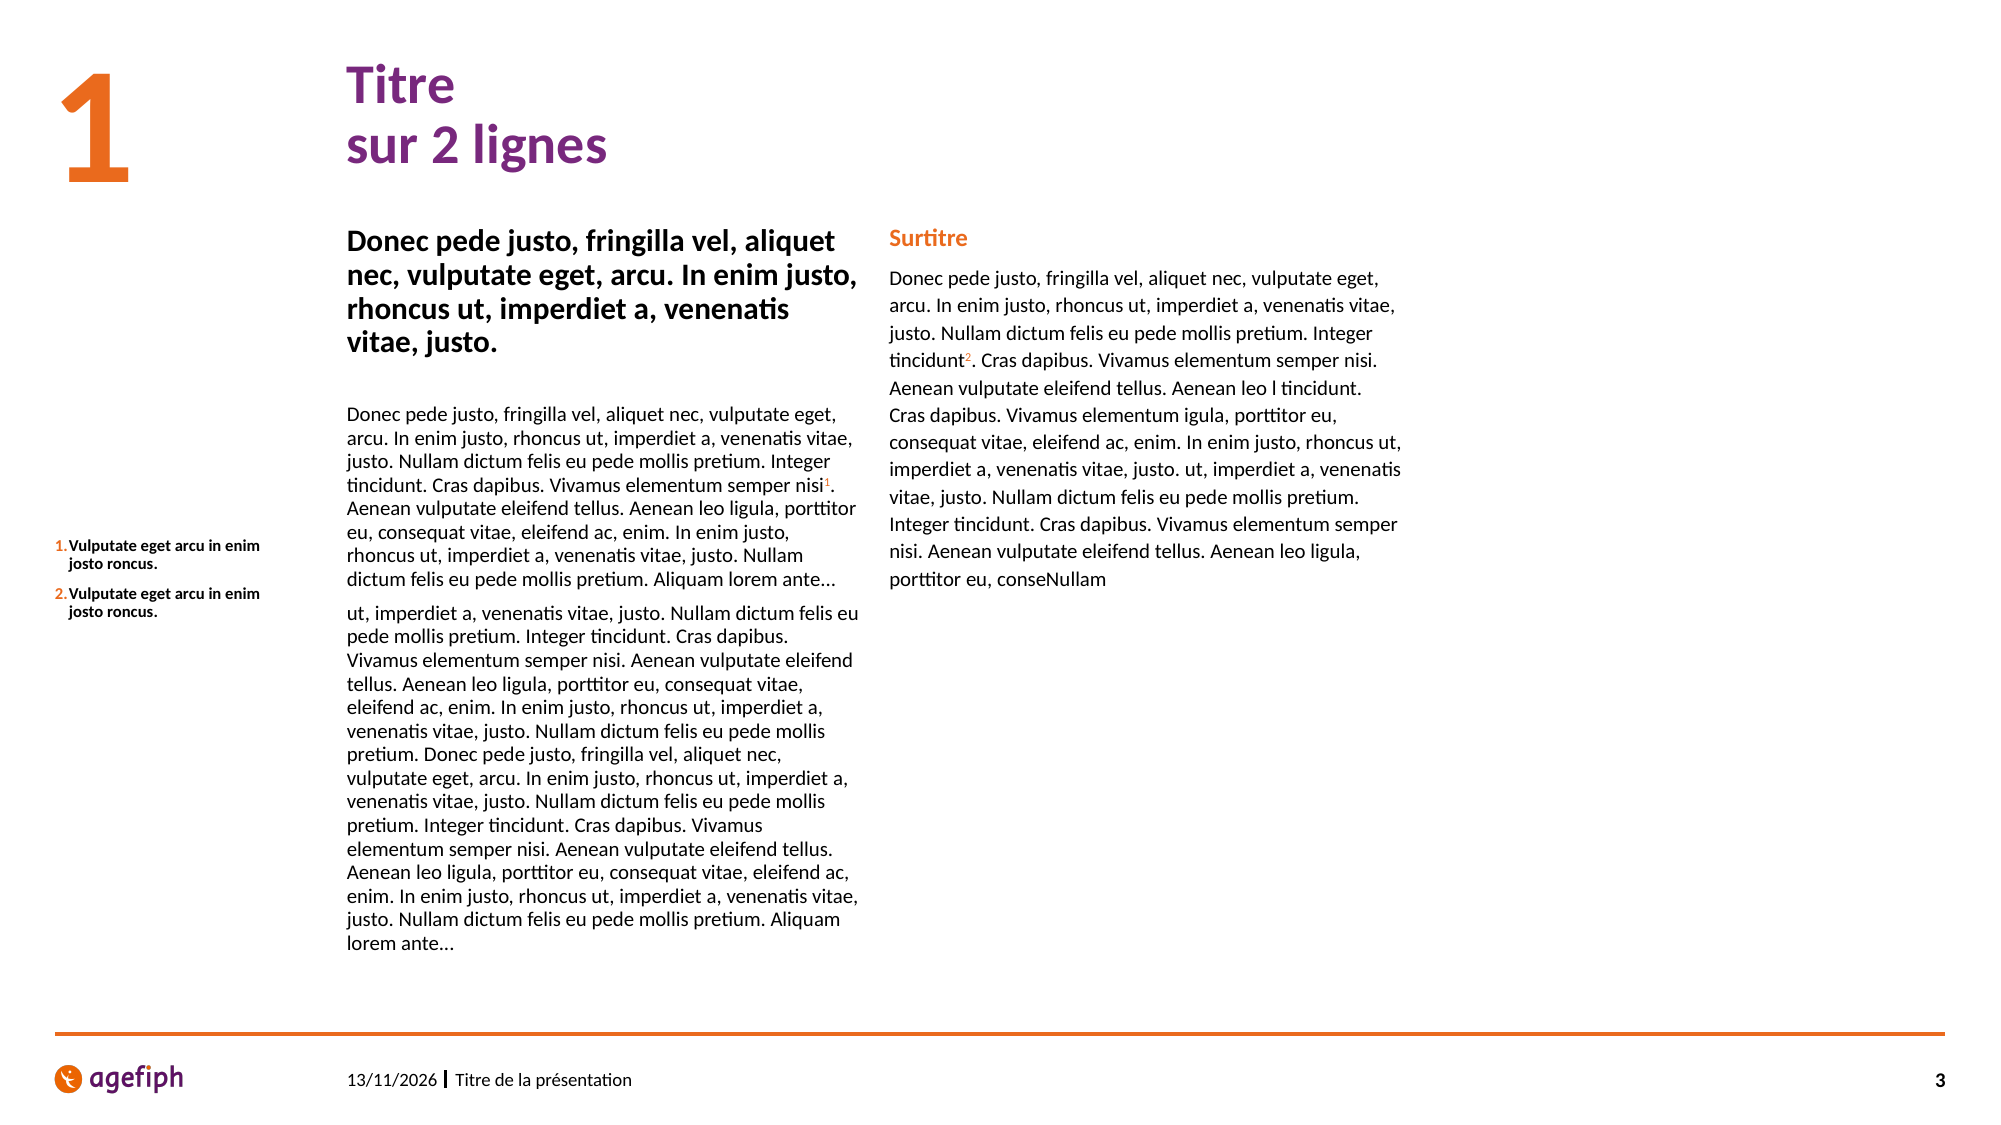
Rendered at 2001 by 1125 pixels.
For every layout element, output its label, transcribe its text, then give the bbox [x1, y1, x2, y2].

slide_number 3 [1790, 1051, 1946, 1107]
list Vulputate eget arcu in enim josto roncus. Vulputate eget arcu in enim josto roncus. [54, 224, 297, 965]
list Donec pede justo, fringilla vel, aliquet nec, vulputate eget, arcu. In enim justo, rhoncus ut, imperdiet a, venenatis vitae, justo. Donec pede justo, fringilla vel, aliquet nec, vulputate eget, arcu. In enim justo, rhoncus ut, imperdiet a, venenatis vitae, justo. Nullam dictum felis eu pede mollis pretium. Integer tincidunt. Cras dapibus. Vivamus elementum semper nisi1. Aenean vulputate eleifend tellus. Aenean leo ligula, porttitor eu, consequat vitae, eleifend ac, enim. In enim justo, rhoncus ut, imperdiet a, venenatis vitae, justo. Nullam dictum felis eu pede mollis pretium. Aliquam lorem ante... ut, imperdiet a, venenatis vitae, justo. Nullam dictum felis eu pede mollis pretium. Integer tincidunt. Cras dapibus. Vivamus elementum semper nisi. Aenean vulputate eleifend tellus. Aenean leo ligula, porttitor eu, consequat vitae, eleifend ac, enim. In enim justo, rhoncus ut, imperdiet a, venenatis vitae, justo. Nullam dictum felis eu pede mollis pretium. Donec pede justo, fringilla vel, aliquet nec, vulputate eget, arcu. In enim justo, rhoncus ut, imperdiet a, venenatis vitae, justo. Nullam dictum felis eu pede mollis pretium. Integer tincidunt. Cras dapibus. Vivamus elementum semper nisi. Aenean vulputate eleifend tellus. Aenean leo ligula, porttitor eu, consequat vitae, eleifend ac, enim. In enim justo, rhoncus ut, imperdiet a, venenatis vitae, justo. Nullam dictum felis eu pede mollis pretium. Aliquam lorem ante... Surtitre Donec pede justo, fringilla vel, aliquet nec, vulputate eget, arcu. In enim justo, rhoncus ut, imperdiet a, venenatis vitae, justo. Nullam dictum felis eu pede mollis pretium. Integer tincidunt2. Cras dapibus. Vivamus elementum semper nisi. Aenean vulputate eleifend tellus. Aenean leo l tincidunt. Cras dapibus. Vivamus elementum igula, porttitor eu, consequat vitae, eleifend ac, enim. In enim justo, rhoncus ut, imperdiet a, venenatis vitae, justo. ut, imperdiet a, venenatis vitae, justo. Nullam dictum felis eu pede mollis pretium. Integer tincidunt. Cras dapibus. Vivamus elementum semper nisi. Aenean vulputate eleifend tellus. Aenean leo ligula, porttitor eu, conseNullam [346, 224, 1945, 965]
list 1 [50, 38, 293, 177]
picture [46, 1056, 191, 1102]
title Titre sur 2 lignes [346, 54, 1943, 177]
footer Titre de la présentation [455, 1051, 1772, 1107]
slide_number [346, 1051, 441, 1107]
